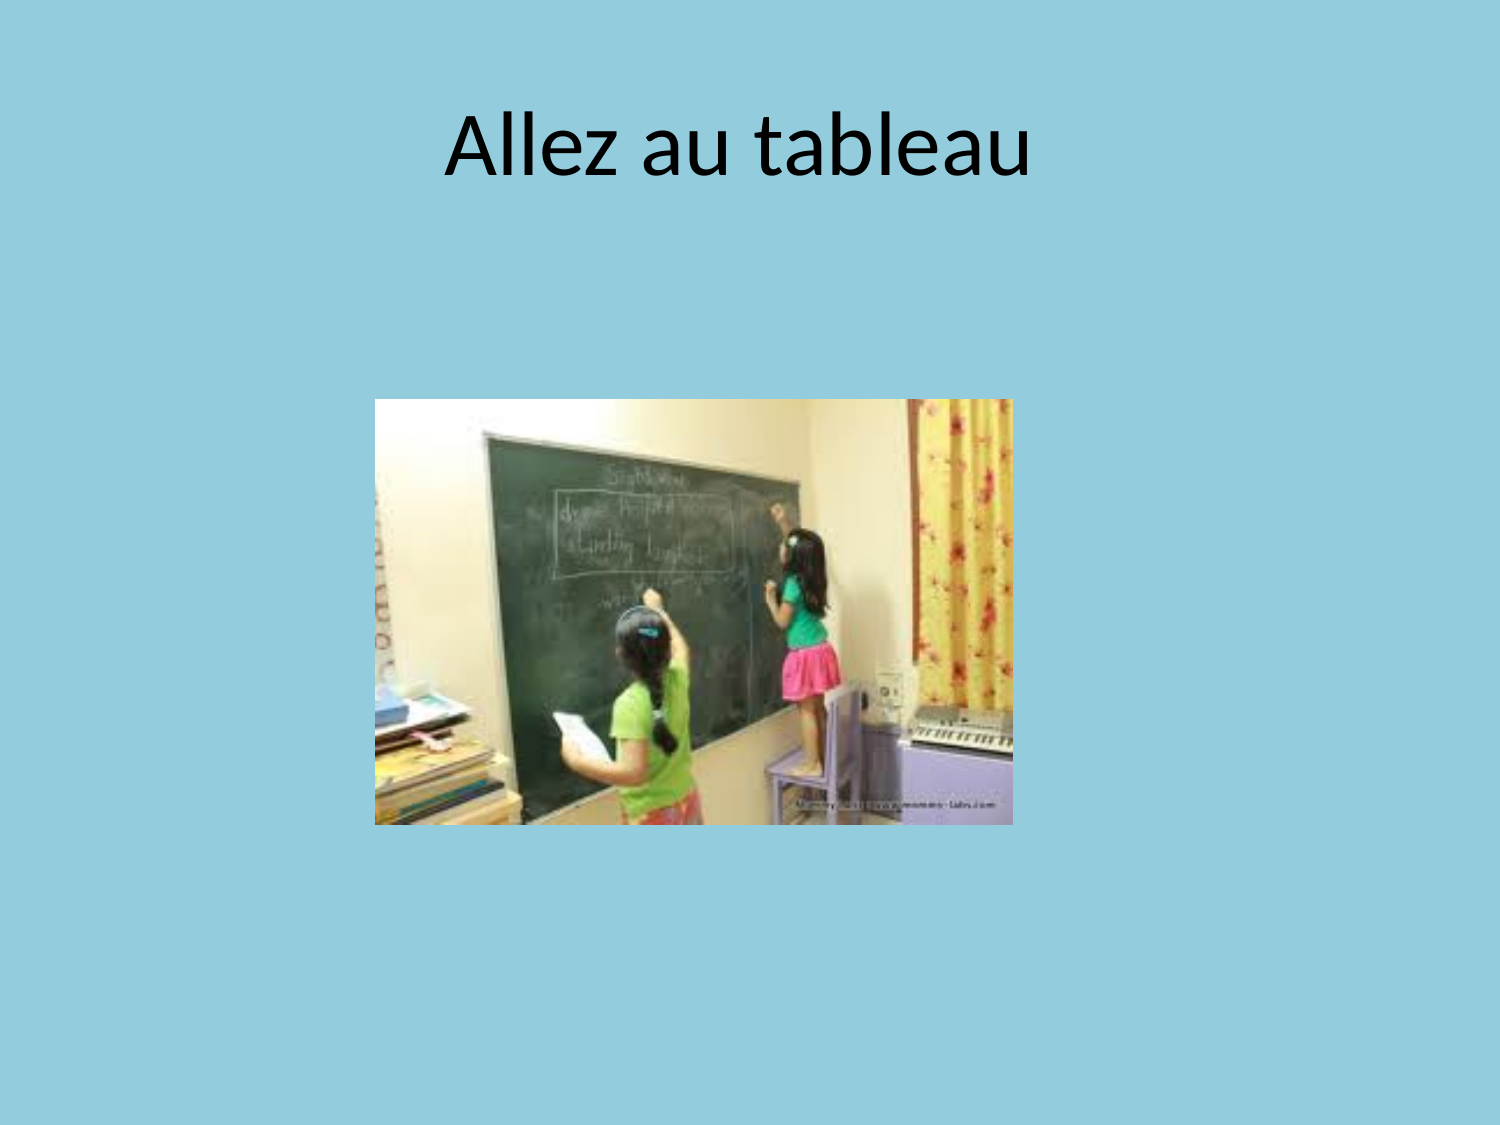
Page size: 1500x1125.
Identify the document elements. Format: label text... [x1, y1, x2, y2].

picture [374, 399, 1013, 825]
title Allez au tableau [75, 45, 1425, 233]
